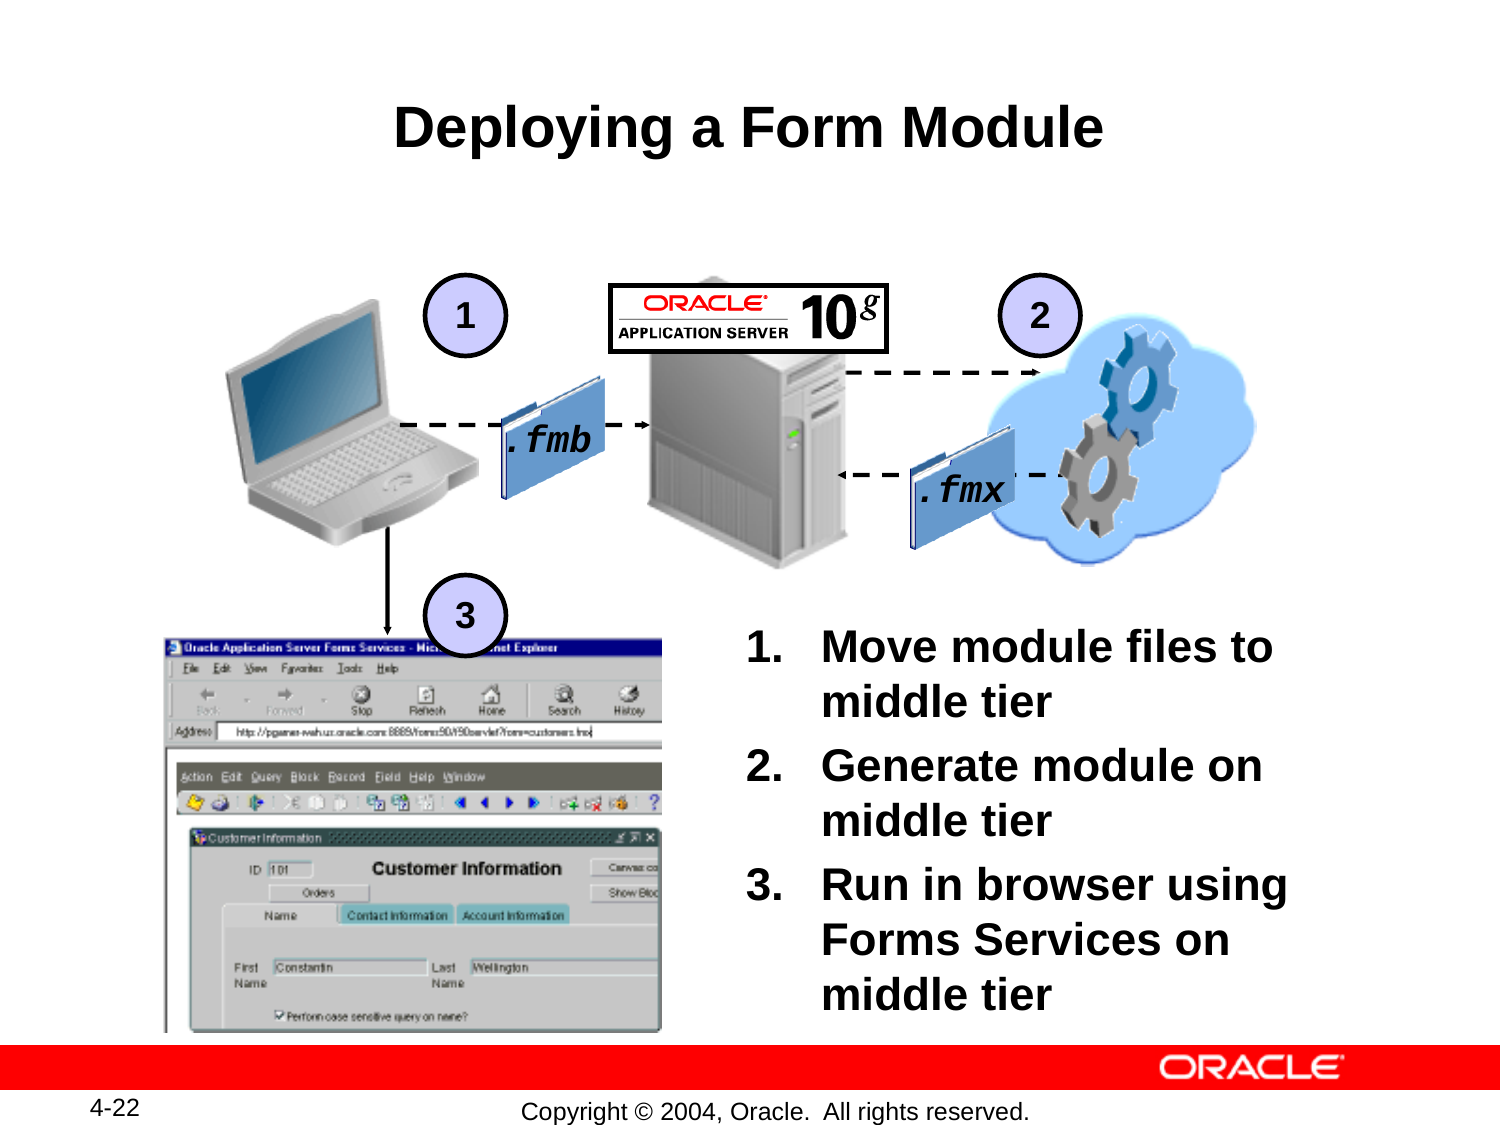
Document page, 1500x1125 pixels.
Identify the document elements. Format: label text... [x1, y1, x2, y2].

text_box 3 [425, 575, 506, 635]
text_box 1 [429, 275, 506, 353]
picture [909, 312, 1257, 567]
picture [162, 637, 662, 1034]
title Deploying a Form Module [149, 87, 1351, 232]
picture [499, 374, 606, 501]
text_box [383, 557, 392, 635]
list 1. Move module files to middle tier 2. Generate module on middle tier 3. Run in browser using Forms Services on middle tier [724, 614, 1338, 1026]
text_box 2 [1000, 275, 1081, 310]
picture [612, 274, 885, 580]
picture [224, 299, 479, 548]
text_box .fmx [899, 456, 904, 518]
